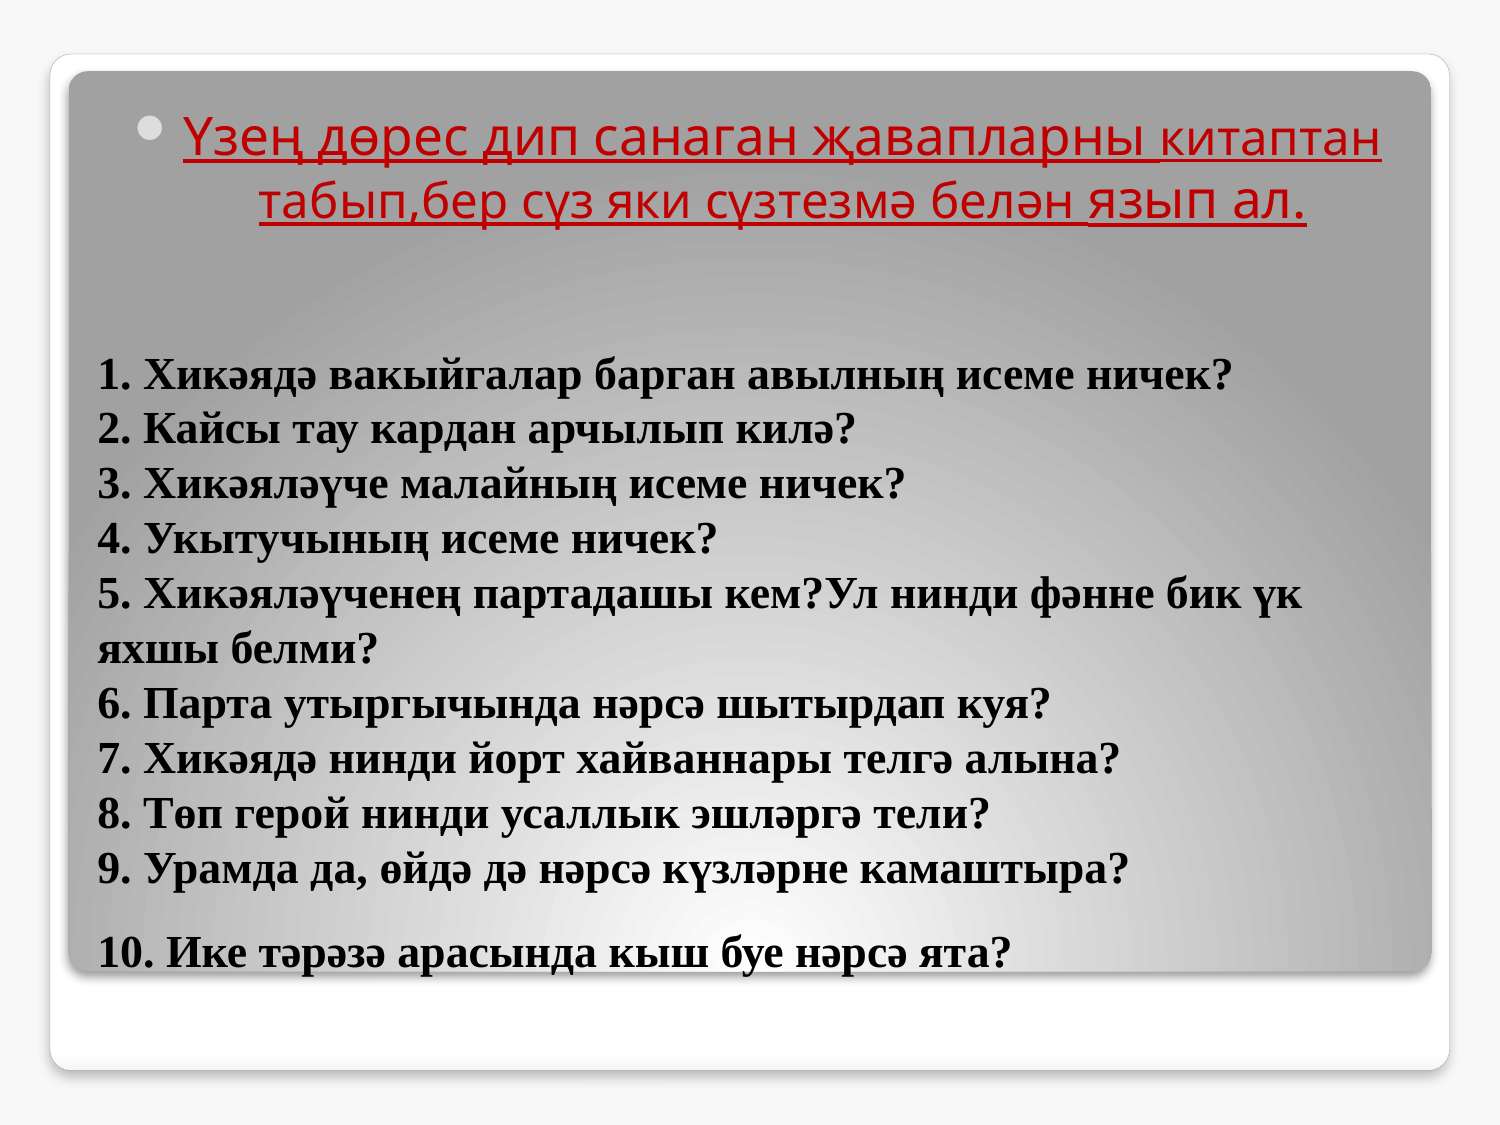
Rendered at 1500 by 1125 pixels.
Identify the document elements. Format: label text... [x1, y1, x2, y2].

title 1. Хикәядә вакыйгалар барган авылның исеме ничек? 2. Кайсы тау кардан арчылып килә? 3. Хикәяләүче малайның исеме ничек? 4. Укытучының исеме ничек? 5. Хикәяләүченең партадашы кем?Ул нинди фәнне бик үк яхшы белми? 6. Парта утыргычында нәрсә шытырдап куя? 7. Хикәядә нинди йорт хайваннары телгә алына? 8. Төп герой нинди усаллык эшләргә тели? 9. Урамда да, өйдә дә нәрсә күзләрне камаштыра? 10. Ике тәрәзә арасында кыш буе нәрсә ята? [82, 328, 1425, 990]
list Үзең дөрес дип санаган җавапларны китаптан табып,бер сүз яки сүзтезмә белән язып ал. [82, 86, 1425, 282]
